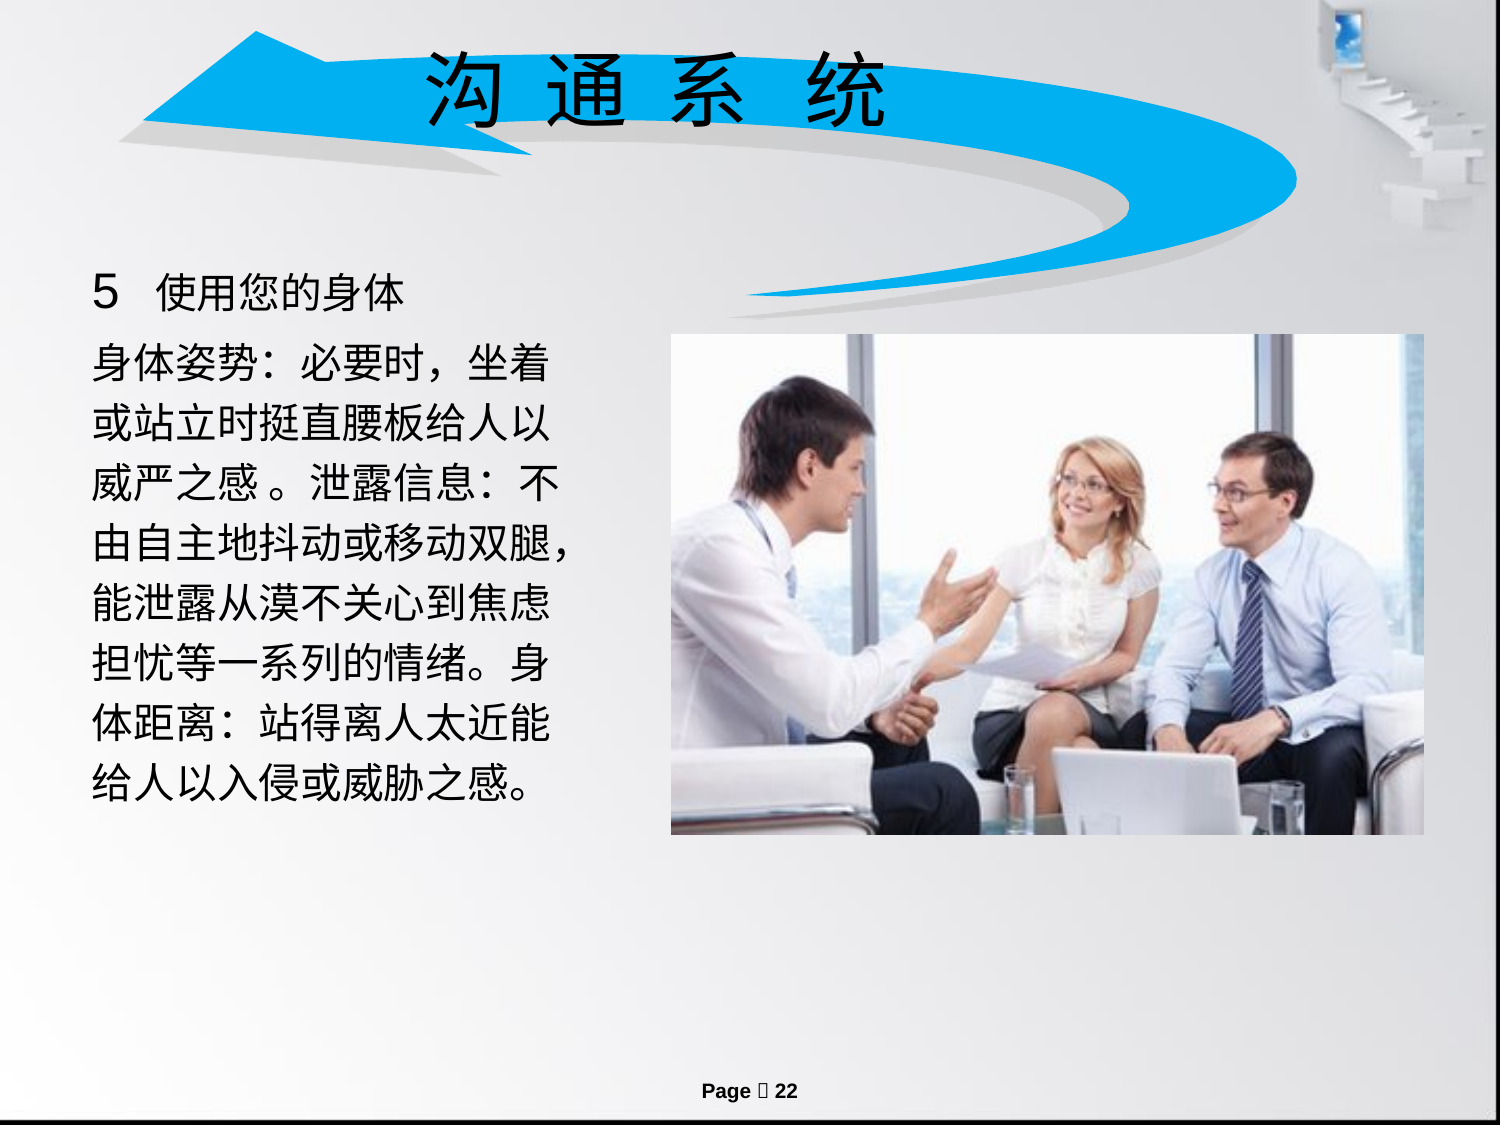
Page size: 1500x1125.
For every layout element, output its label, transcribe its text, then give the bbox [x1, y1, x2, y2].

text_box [142, 30, 1298, 297]
list 5 使用您的身体 身体姿势：必要时，坐着或站立时挺直腰板给人以威严之感 。泄露信息：不由自主地抖动或移动双腿，能泄露从漠不关心到焦虑担忧等一系列的情绪。身体距离：站得离人太近能给人以入侵或威胁之感。 [76, 239, 583, 931]
picture [0, 0, 1500, 1125]
